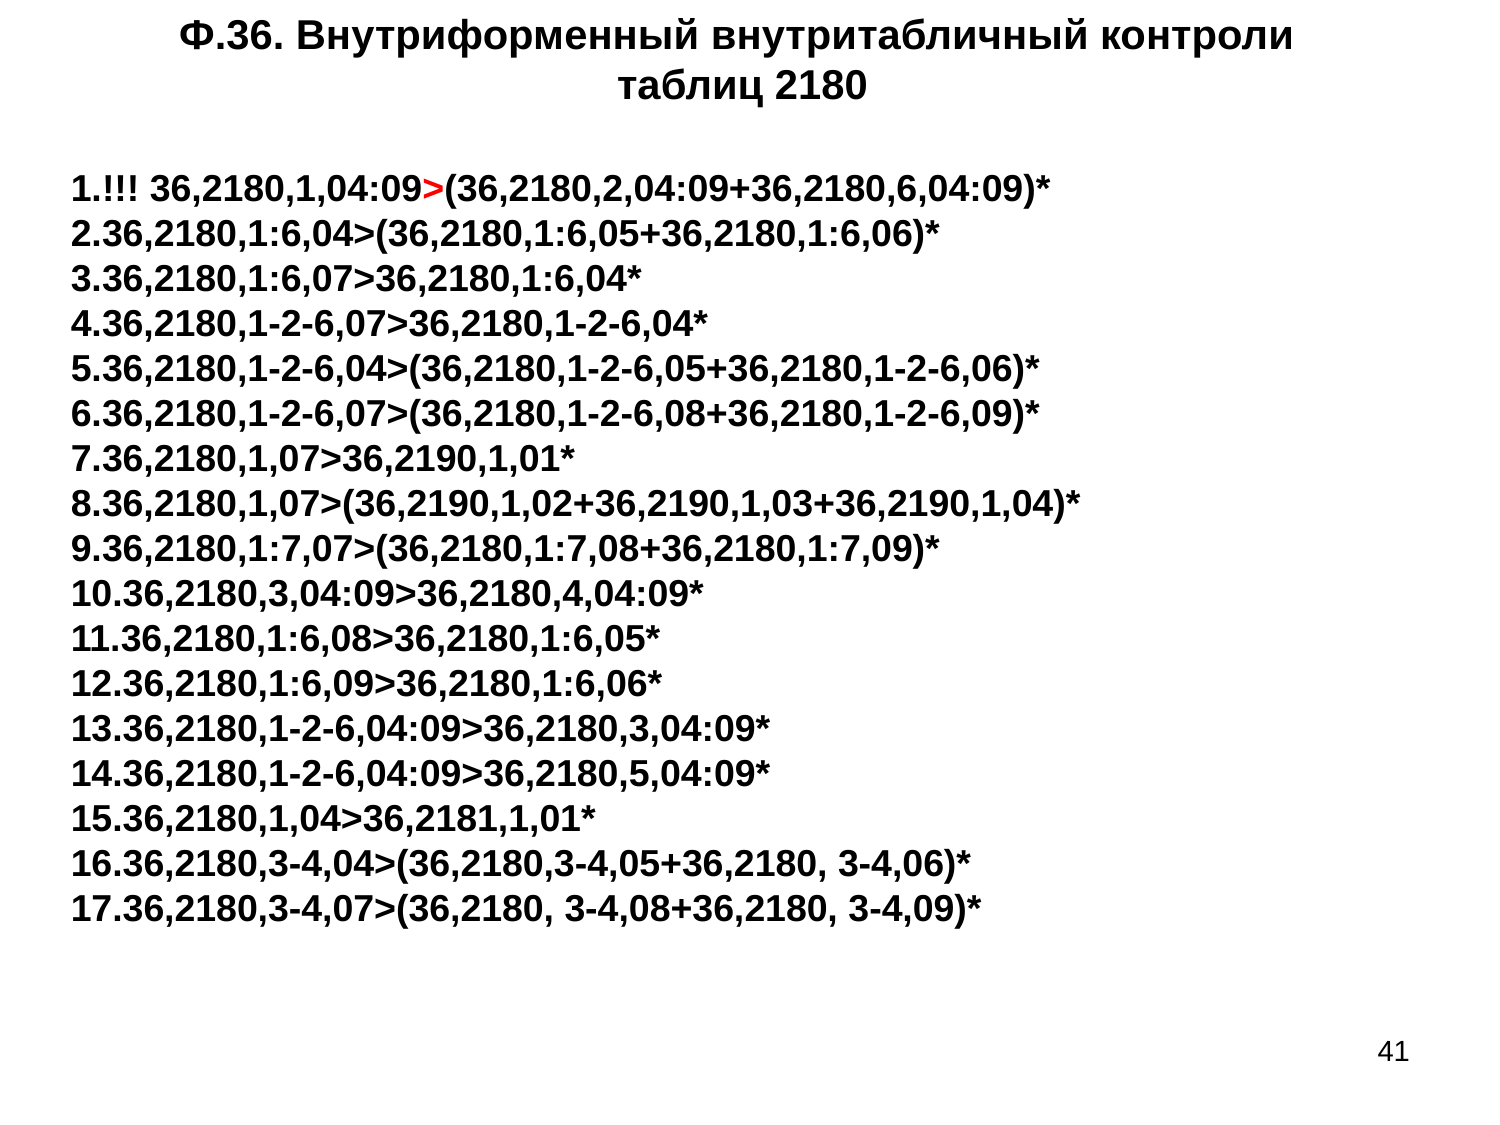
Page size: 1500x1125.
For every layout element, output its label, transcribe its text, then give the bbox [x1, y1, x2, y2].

slide_number 41 [1074, 1024, 1425, 1103]
text_box 1.!!! 36,2180,1,04:09>(36,2180,2,04:09+36,2180,6,04:09)* 2.36,2180,1:6,04>(36,2180,1:6,05+36,2180,1:6,06)* 3.36,2180,1:6,07>36,2180,1:6,04* 4.36,2180,1-2-6,07>36,2180,1-2-6,04* 5.36,2180,1-2-6,04>(36,2180,1-2-6,05+36,2180,1-2-6,06)* 6.36,2180,1-2-6,07>(36,2180,1-2-6,08+36,2180,1-2-6,09)* 7.36,2180,1,07>36,2190,1,01* 8.36,2180,1,07>(36,2190,1,02+36,2190,1,03+36,2190,1,04)* 9.36,2180,1:7,07>(36,2180,1:7,08+36,2180,1:7,09)* 10.36,2180,3,04:09>36,2180,4,04:09* 11.36,2180,1:6,08>36,2180,1:6,05* 12.36,2180,1:6,09>36,2180,1:6,06* 13.36,2180,1-2-6,04:09>36,2180,3,04:09* 14.36,2180,1-2-6,04:09>36,2180,5,04:09* 15.36,2180,1,04>36,2181,1,01* 16.36,2180,3-4,04>(36,2180,3-4,05+36,2180, 3-4,06)* 17.36,2180,3-4,07>(36,2180, 3-4,08+36,2180, 3-4,09)* [56, 156, 1474, 982]
text_box Ф.36. Внутриформенный внутритабличный контроли таблиц 2180 [11, 0, 1474, 113]
